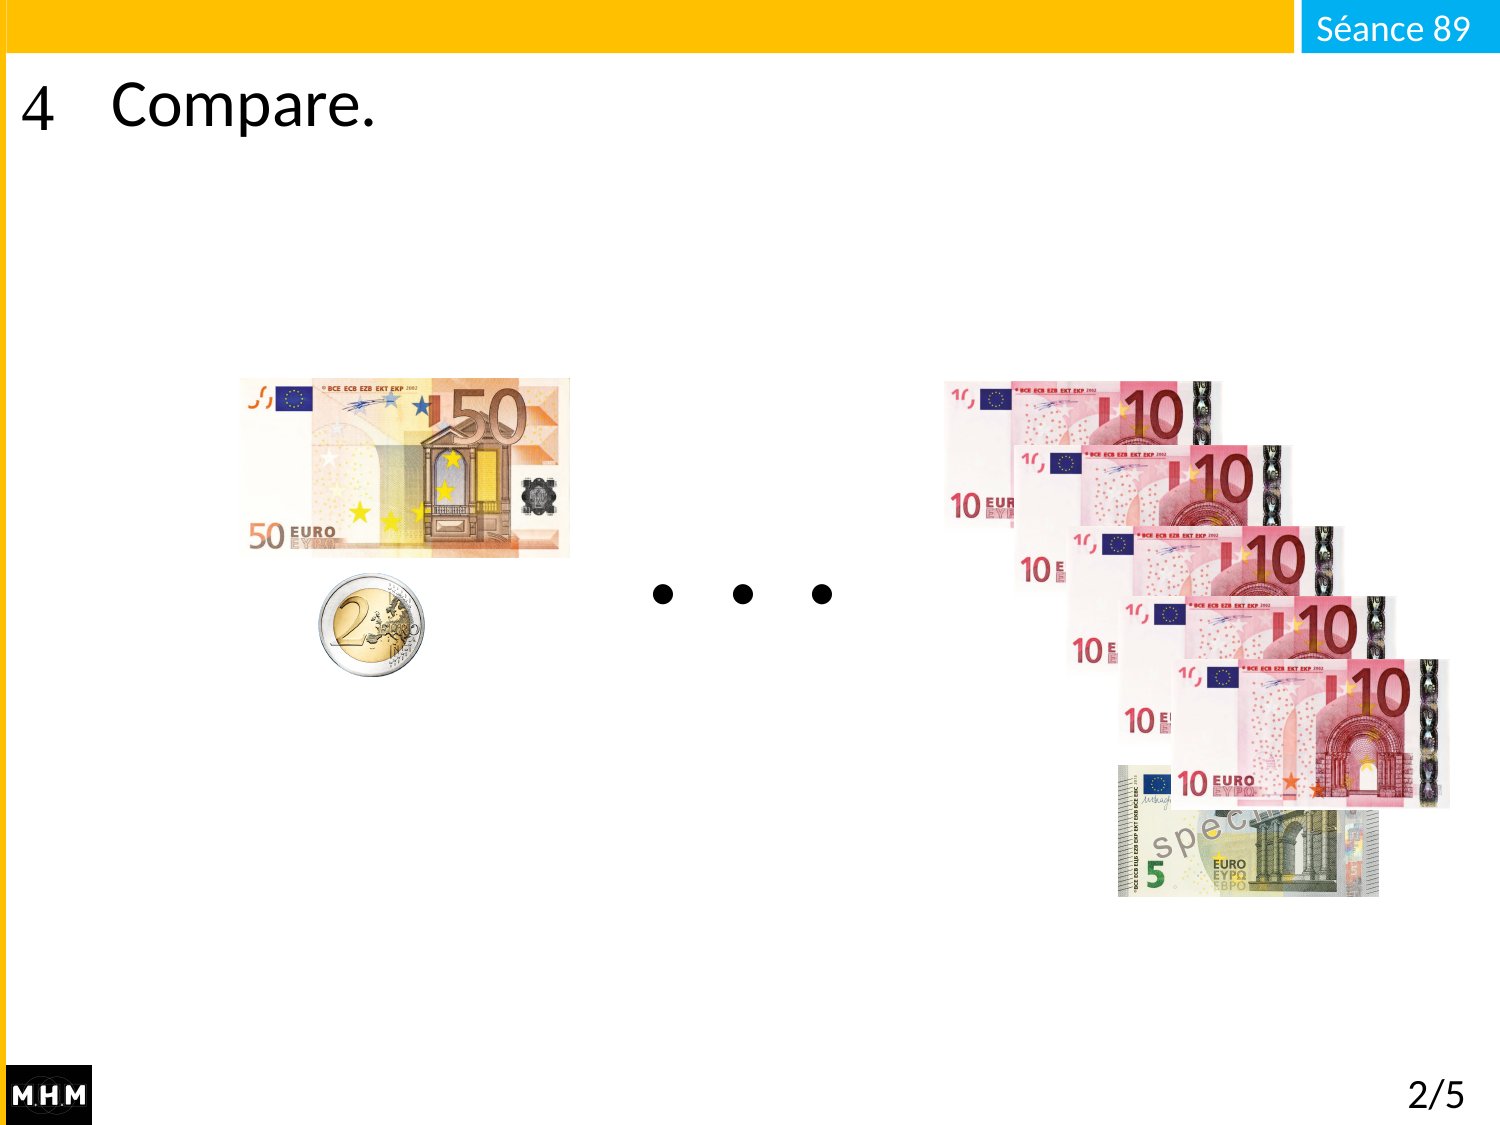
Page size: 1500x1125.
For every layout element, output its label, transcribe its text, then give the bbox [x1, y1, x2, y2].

title Compare. [96, 60, 1391, 149]
picture [318, 573, 425, 677]
list 2/5 [1373, 1064, 1500, 1125]
picture [239, 378, 570, 558]
picture [944, 381, 1450, 897]
text_box . . . [424, 429, 1066, 645]
picture [6, 1065, 92, 1125]
